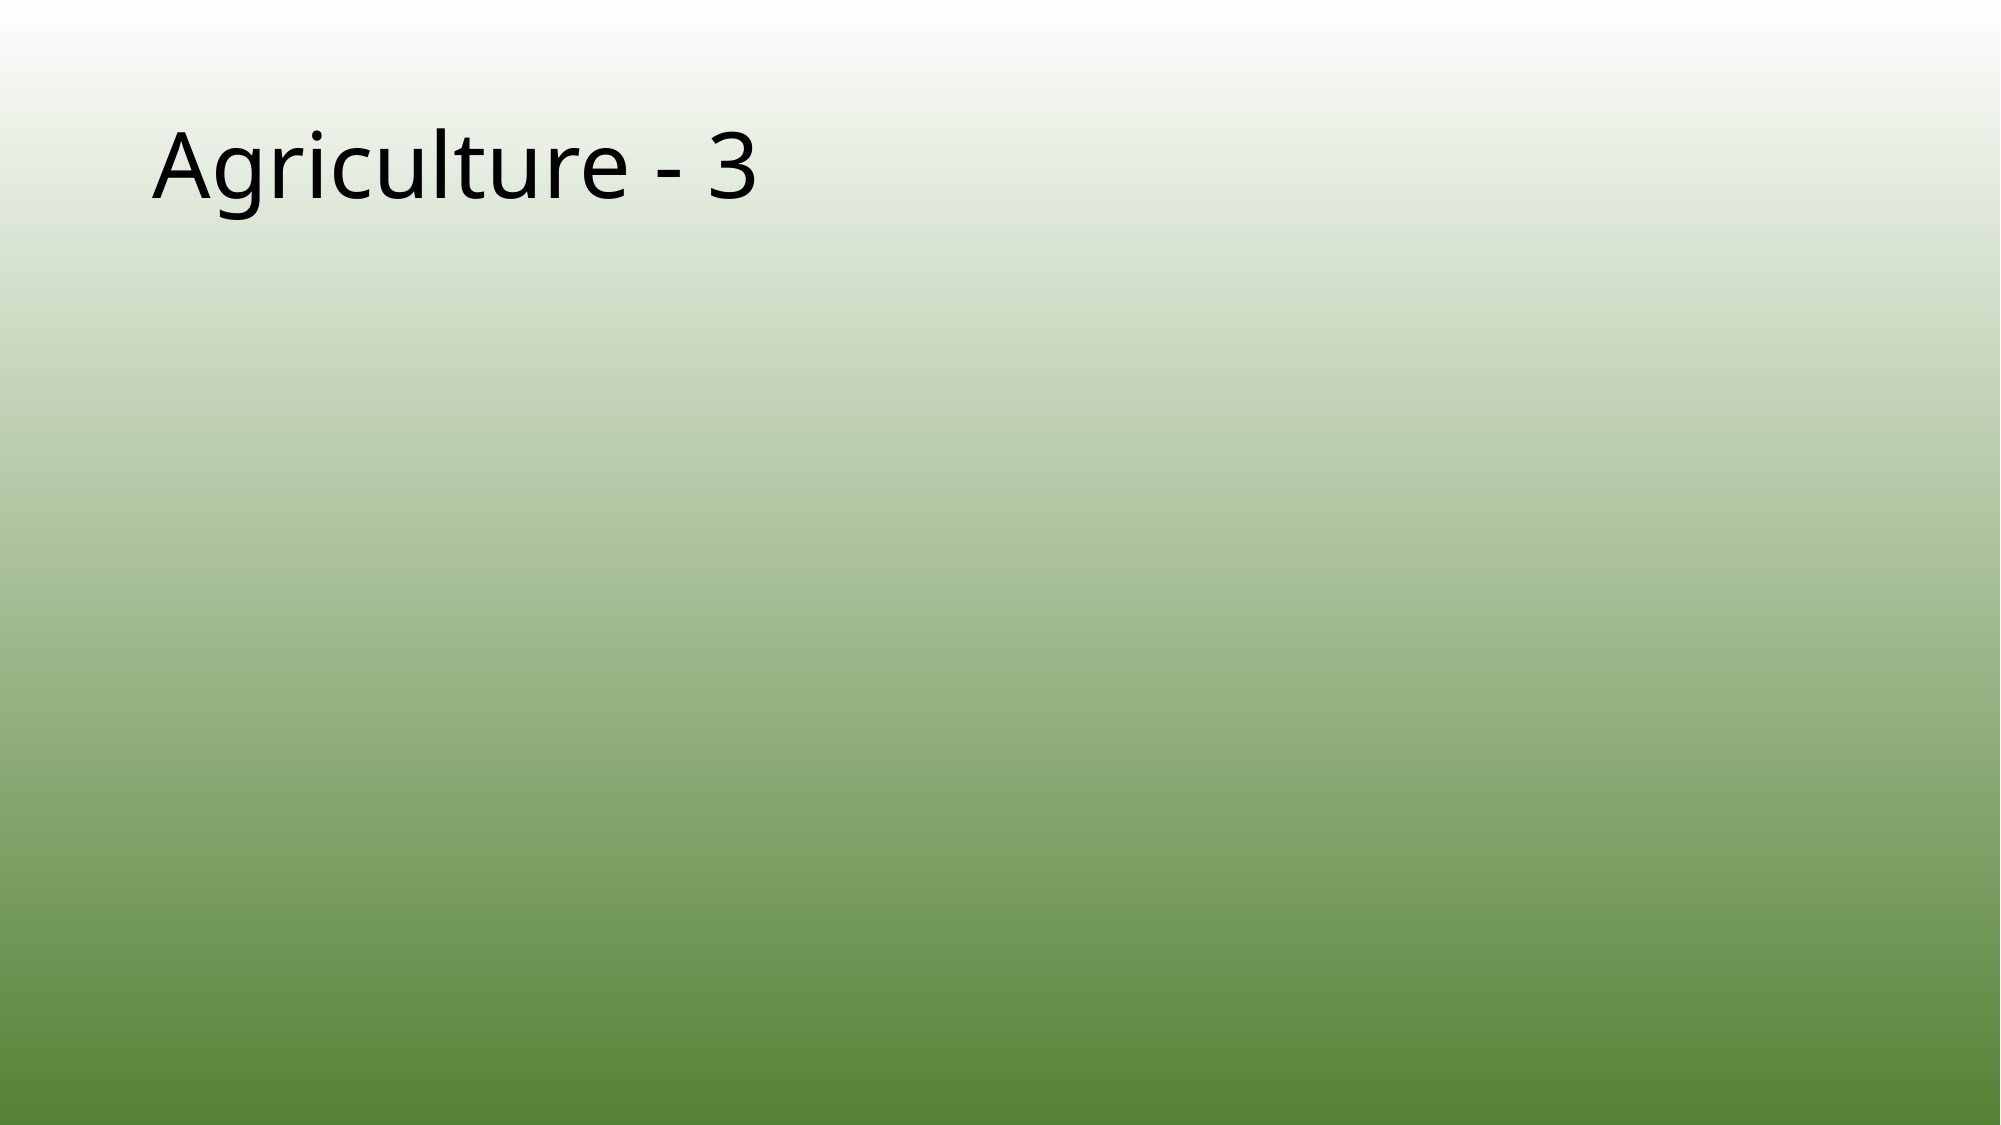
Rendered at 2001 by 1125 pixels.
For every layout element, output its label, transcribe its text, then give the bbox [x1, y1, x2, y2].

title Agriculture - 3 [137, 59, 1863, 278]
